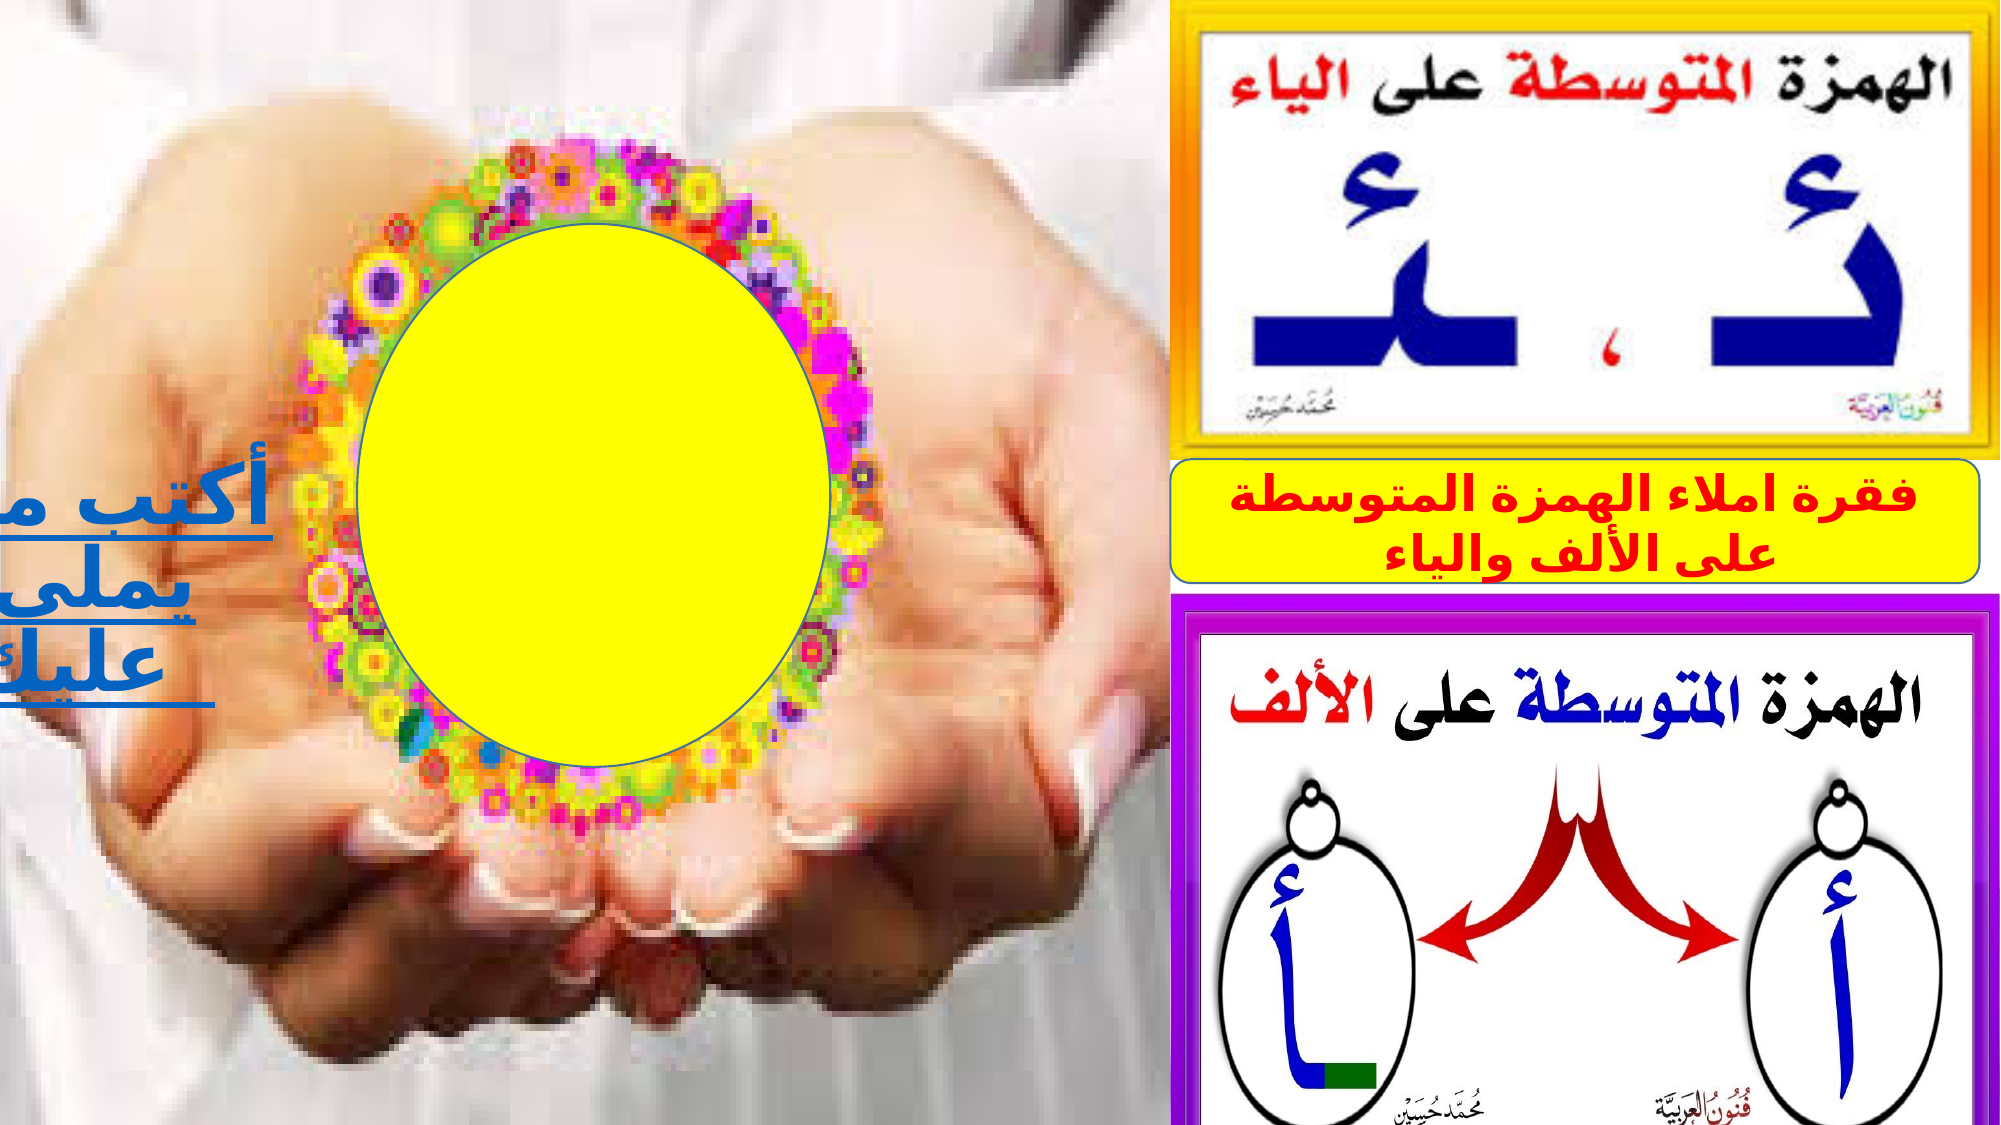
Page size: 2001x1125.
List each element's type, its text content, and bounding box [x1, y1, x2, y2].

picture [0, 0, 2000, 1125]
text_box فقرة املاء الهمزة المتوسطة على الألف والياء [1171, 460, 1981, 585]
